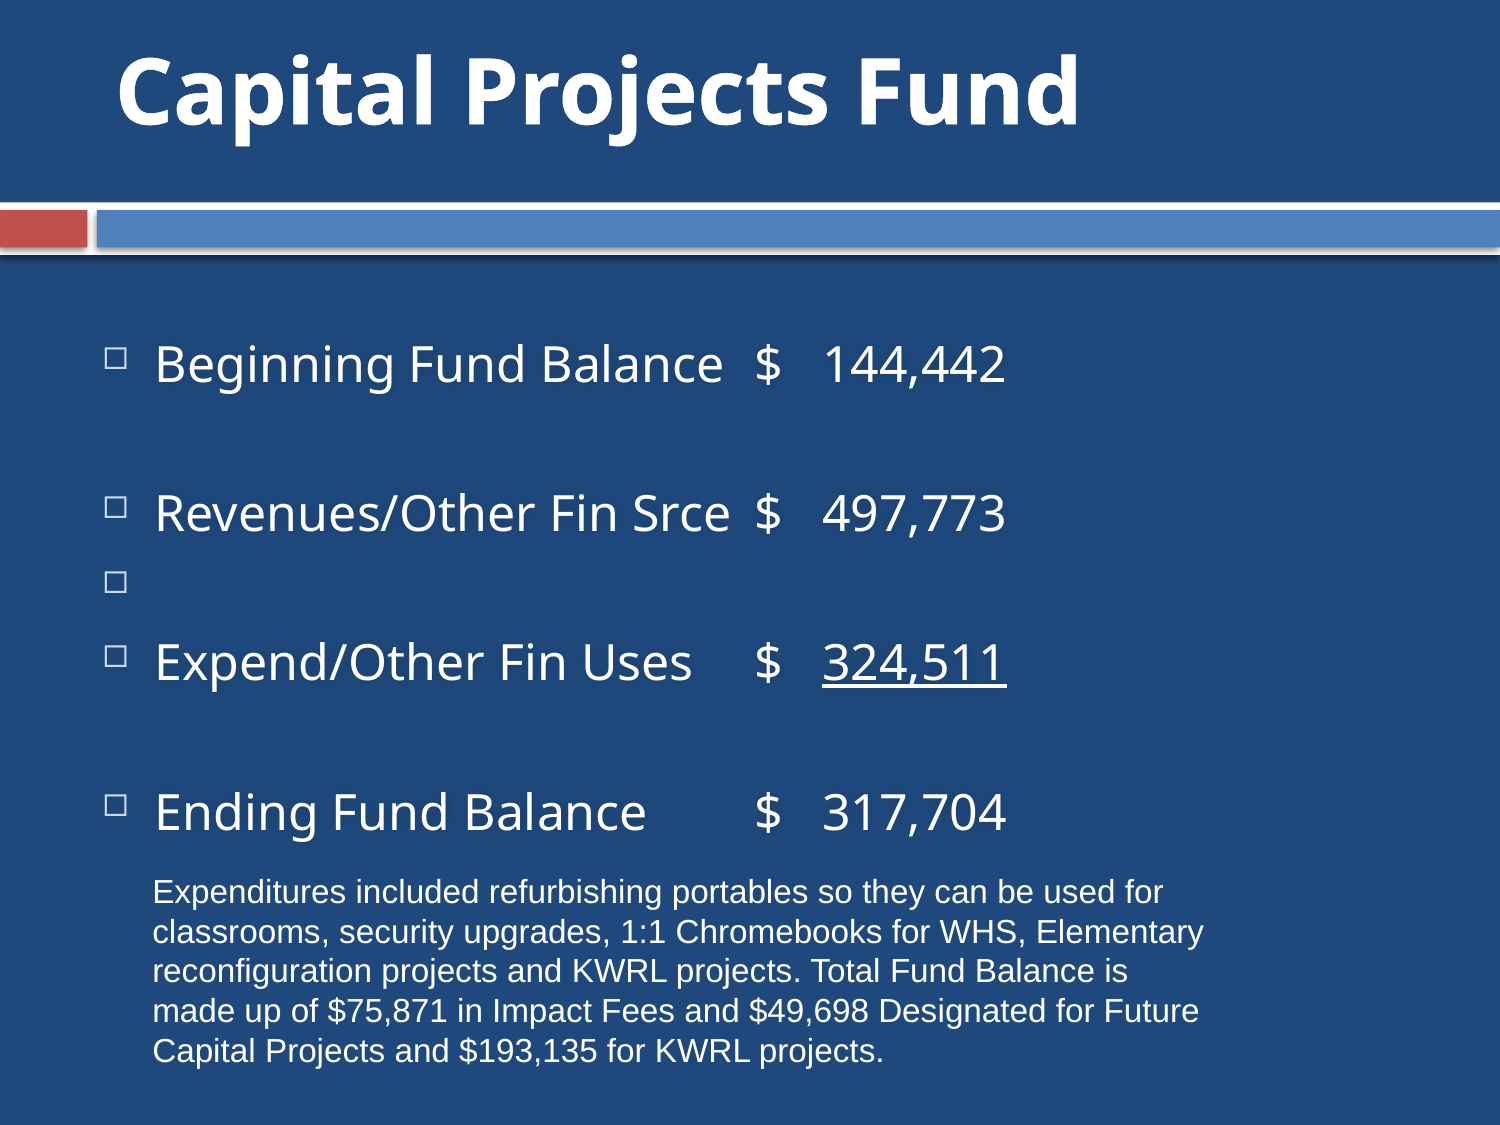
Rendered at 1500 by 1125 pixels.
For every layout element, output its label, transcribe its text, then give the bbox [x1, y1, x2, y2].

title Capital Projects Fund [99, 0, 1438, 175]
list Beginning Fund Balance $ 144,442 Revenues/Other Fin Srce $ 497,773 Expend/Other Fin Uses $ 324,511 Ending Fund Balance $ 317,704 [87, 324, 1425, 1063]
text_box Expenditures included refurbishing portables so they can be used for classrooms, security upgrades, 1:1 Chromebooks for WHS, Elementary reconfiguration projects and KWRL projects. Total Fund Balance is made up of $75,871 in Impact Fees and $49,698 Designated for Future Capital Projects and $193,135 for KWRL projects. [137, 862, 1225, 1077]
